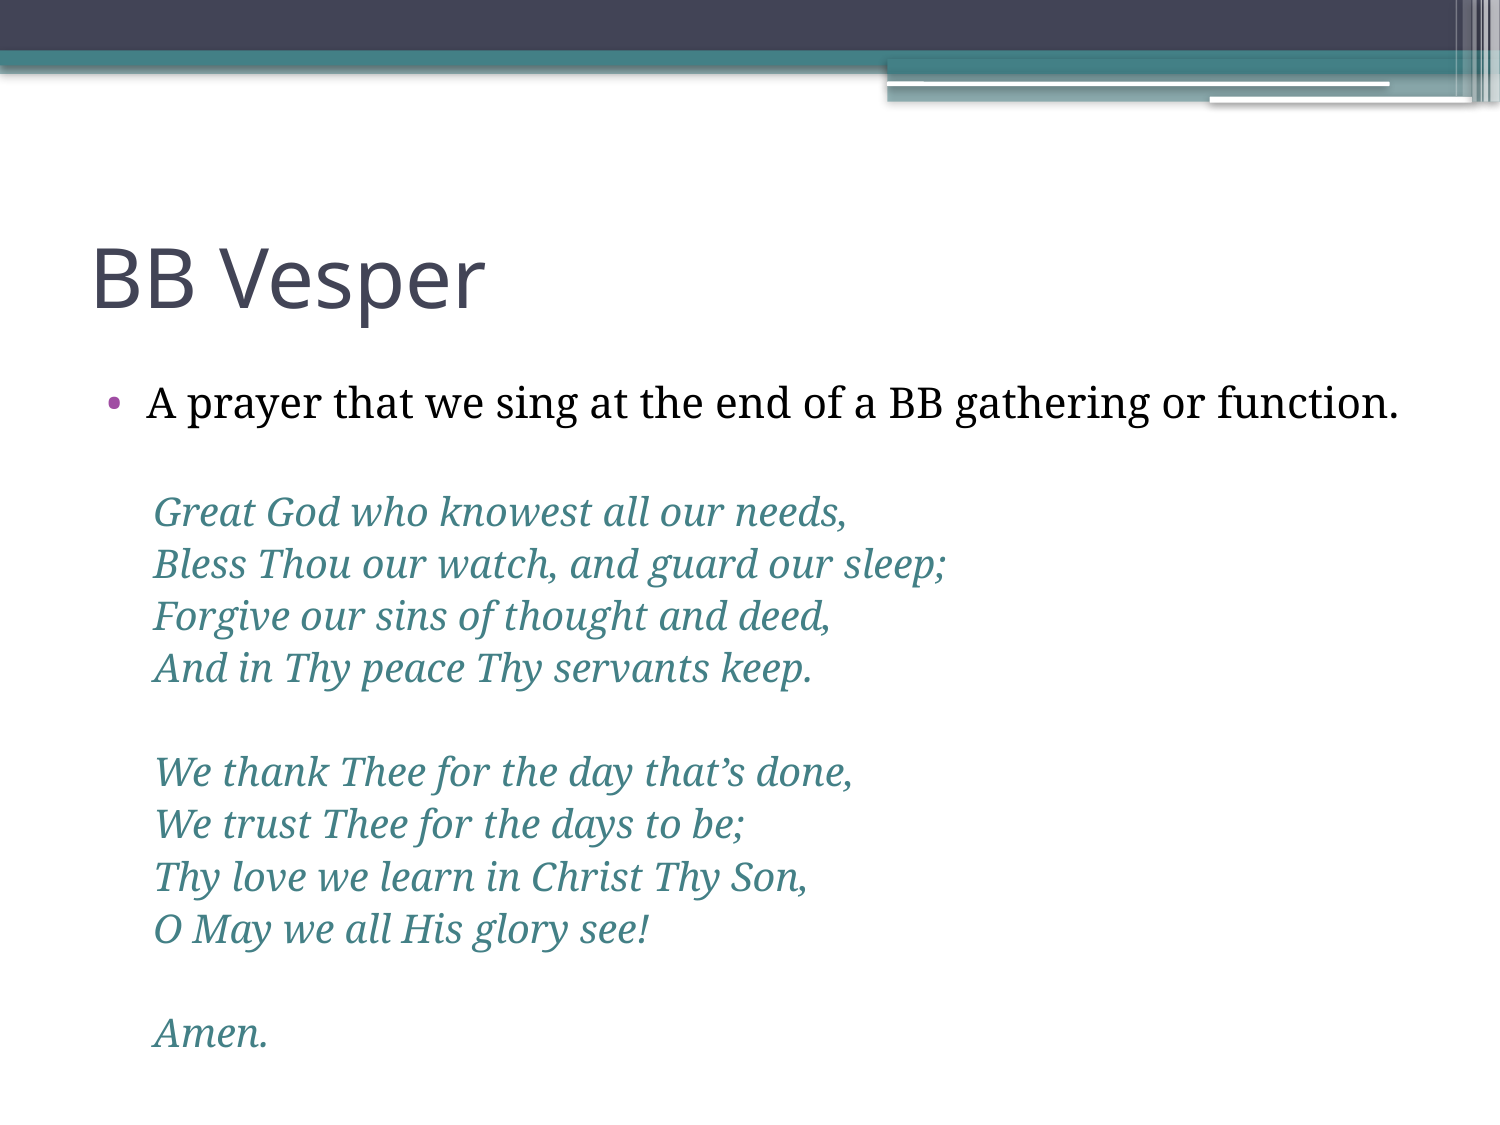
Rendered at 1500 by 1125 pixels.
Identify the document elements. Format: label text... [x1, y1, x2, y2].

title BB Vesper [75, 187, 1425, 363]
list A prayer that we sing at the end of a BB gathering or function. Great God who knowest all our needs, Bless Thou our watch, and guard our sleep; Forgive our sins of thought and deed, And in Thy peace Thy servants keep. We thank Thee for the day that’s done, We trust Thee for the days to be; Thy love we learn in Christ Thy Son, O May we all His glory see! Amen. [75, 368, 1425, 1079]
